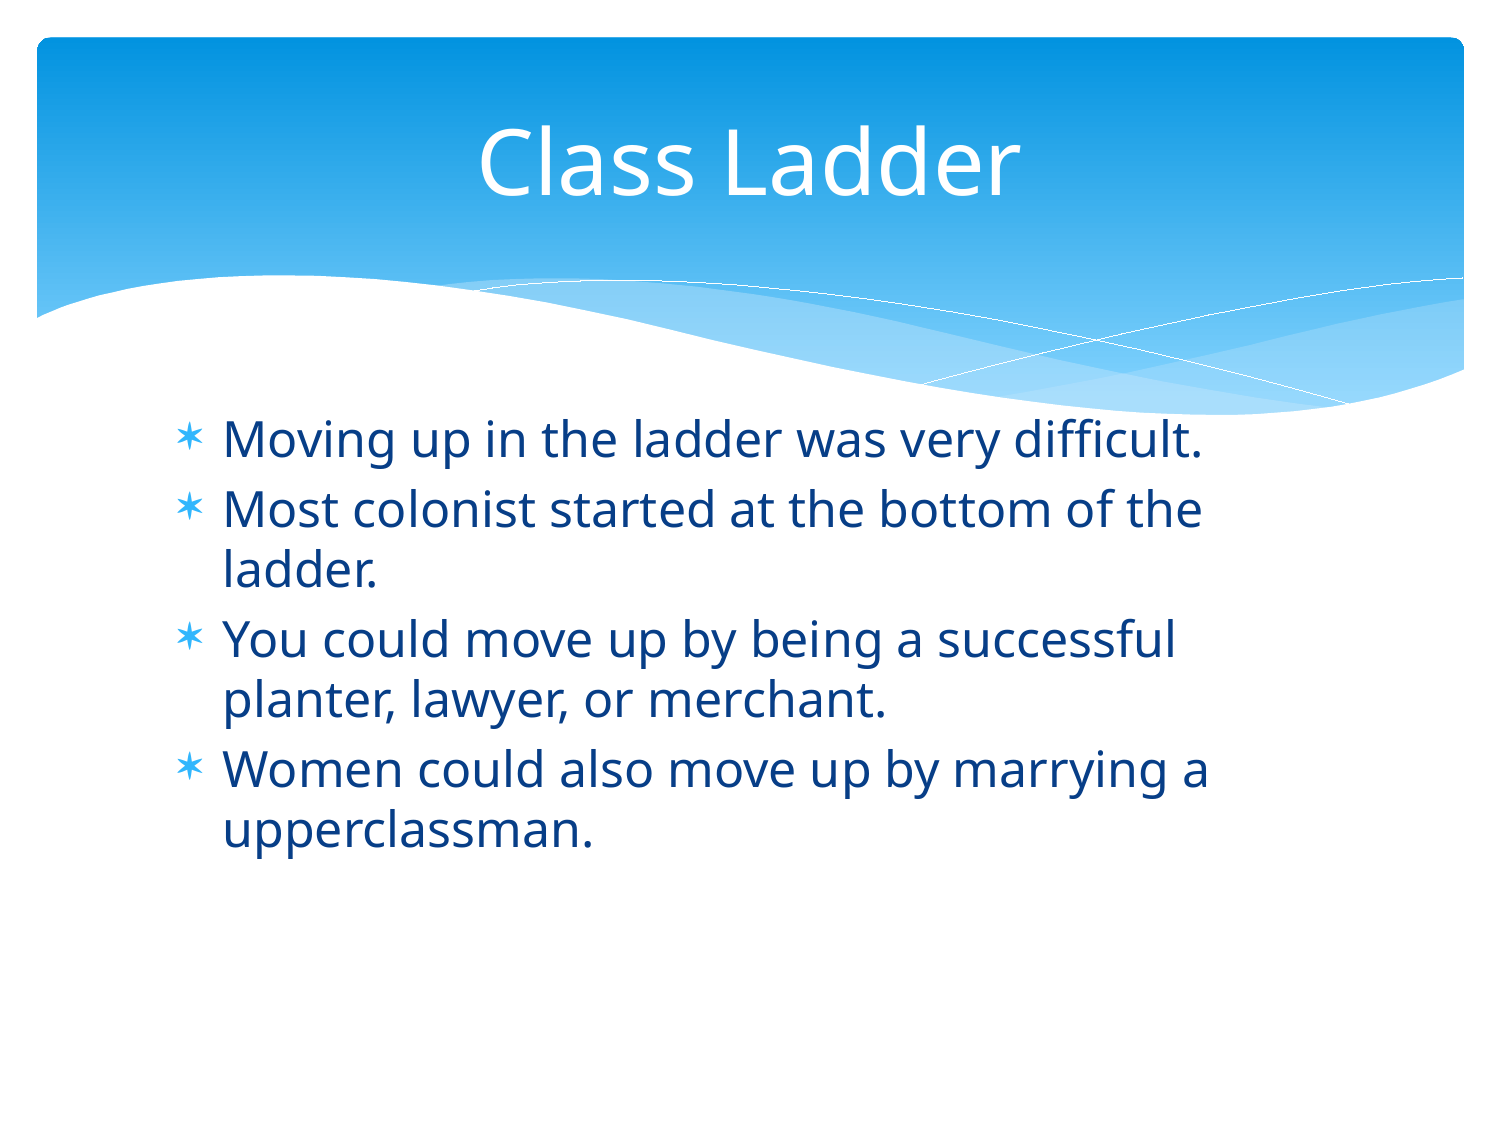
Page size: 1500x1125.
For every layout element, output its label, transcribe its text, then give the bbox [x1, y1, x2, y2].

title Class Ladder [75, 55, 1425, 261]
list Moving up in the ladder was very difficult. Most colonist started at the bottom of the ladder. You could move up by being a successful planter, lawyer, or merchant. Women could also move up by marrying a upperclassman. [162, 399, 1378, 1038]
